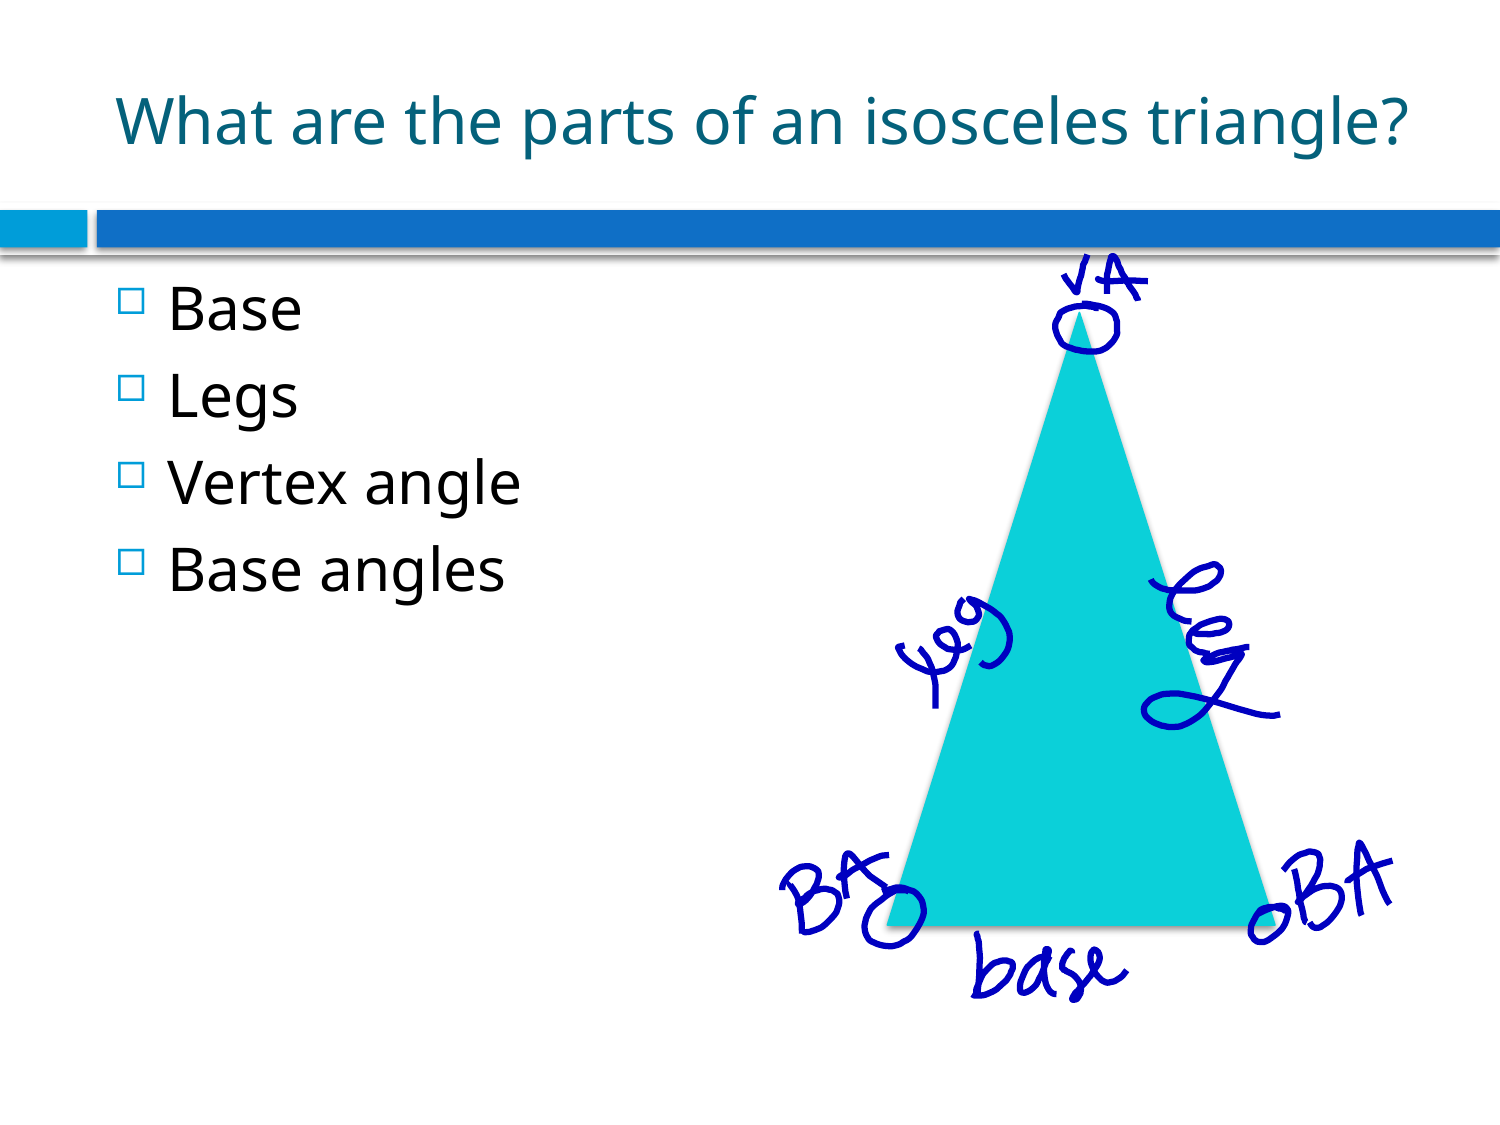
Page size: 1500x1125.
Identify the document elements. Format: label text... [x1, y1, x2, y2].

text_box [842, 852, 861, 874]
text_box [925, 672, 937, 709]
text_box [1150, 563, 1222, 623]
text_box [1061, 948, 1128, 1001]
text_box [1355, 870, 1391, 916]
text_box [1143, 646, 1281, 728]
text_box [1249, 904, 1290, 943]
text_box [781, 865, 841, 934]
text_box [1019, 948, 1057, 995]
text_box [898, 348, 1270, 926]
text_box [843, 867, 887, 899]
text_box [1355, 841, 1373, 874]
text_box [1106, 282, 1139, 301]
text_box [1097, 278, 1148, 282]
text_box [897, 628, 972, 673]
title What are the parts of an isosceles triangle? [100, 37, 1438, 200]
text_box [1106, 255, 1127, 280]
text_box [1054, 302, 1119, 353]
text_box [1346, 859, 1393, 884]
text_box [971, 932, 1014, 997]
text_box [1282, 850, 1343, 929]
text_box [837, 854, 890, 879]
text_box [1300, 906, 1308, 924]
text_box [1187, 617, 1230, 655]
text_box [1062, 254, 1089, 294]
list Base Legs Vertex angle Base angles [100, 262, 1438, 1000]
text_box [863, 886, 925, 948]
text_box [956, 598, 1011, 667]
